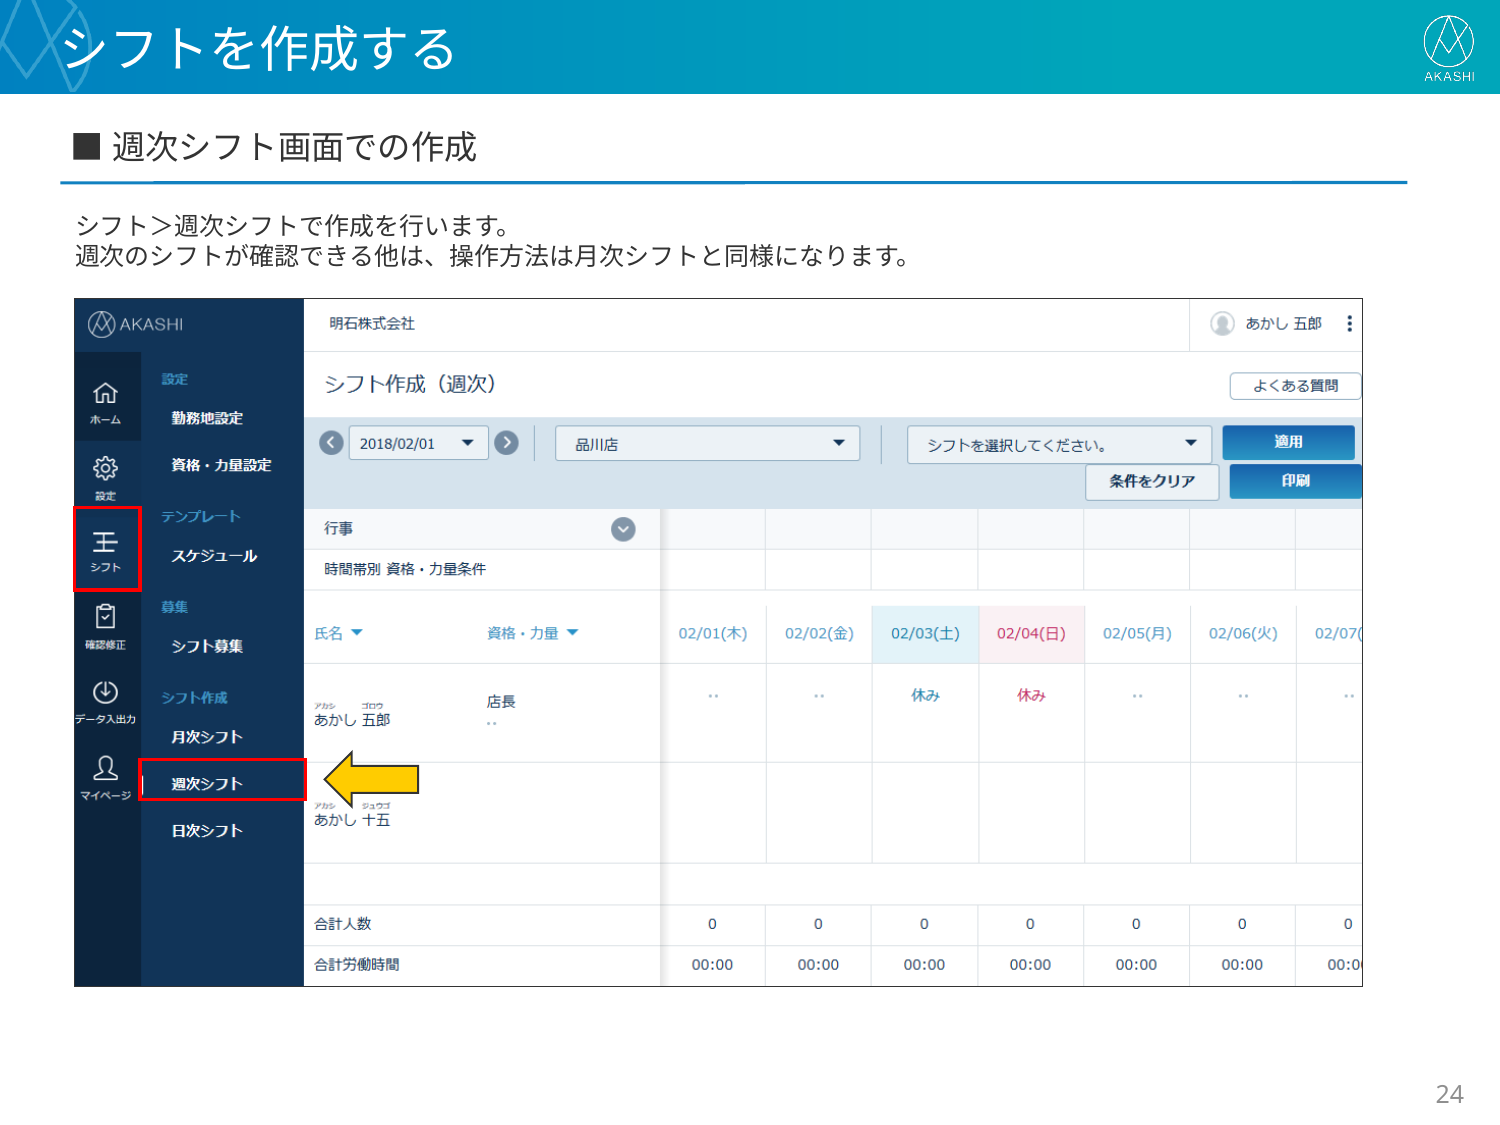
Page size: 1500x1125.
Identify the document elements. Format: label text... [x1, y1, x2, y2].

picture [74, 298, 1363, 987]
picture [1416, 7, 1481, 89]
text_box ■週次シフト画面での作成 [56, 119, 1033, 175]
slide_number 23 [1141, 1065, 1480, 1125]
text_box シフト＞週次シフトで作成を行います。 週次のシフトが確認できる他は、操作方法は月次シフトと同様になります。 [60, 202, 1460, 278]
title シフトを作成する [44, 0, 1393, 92]
